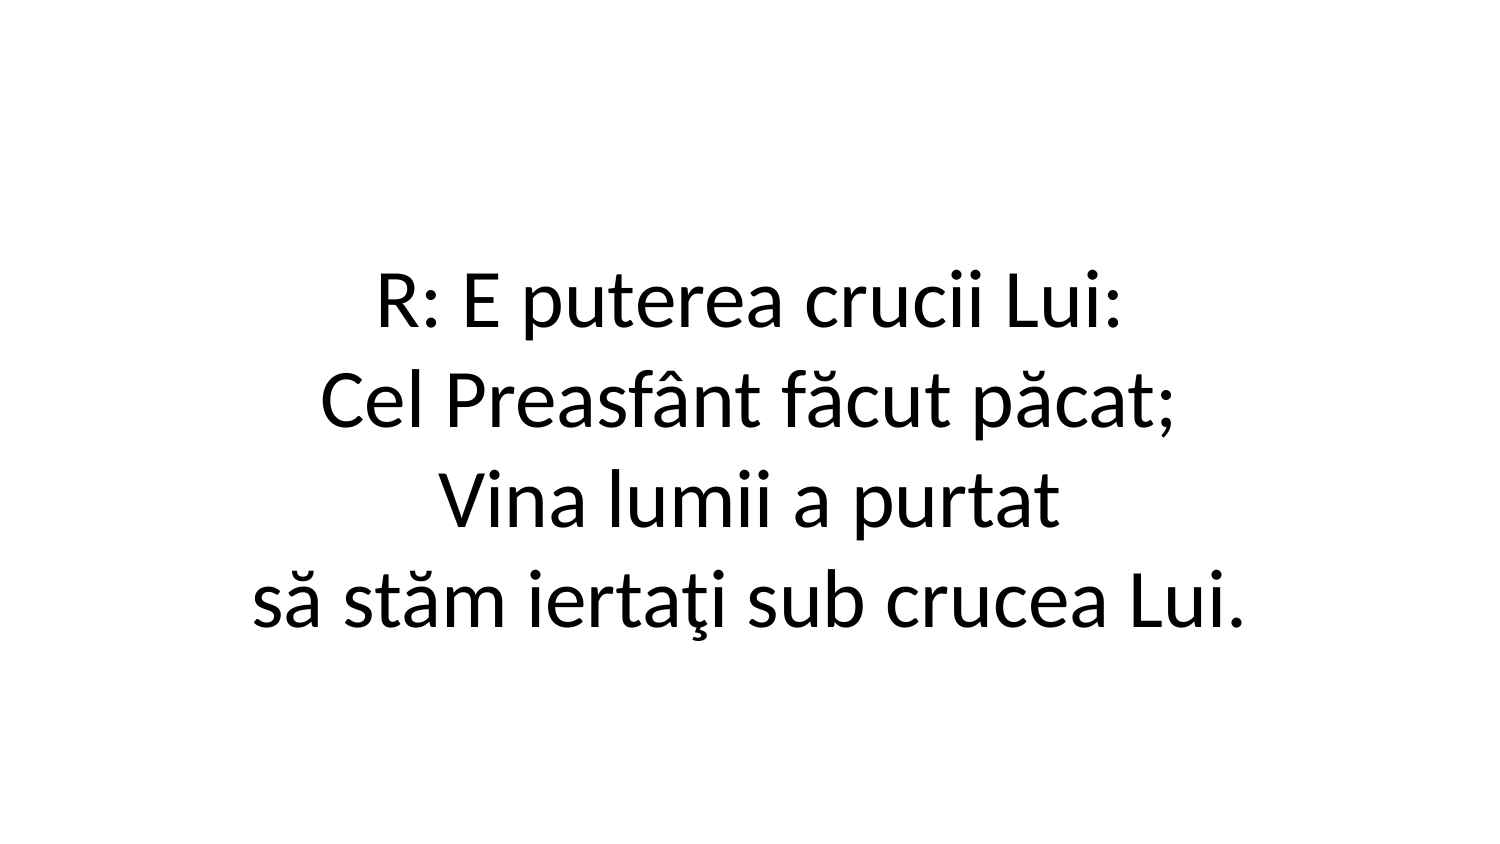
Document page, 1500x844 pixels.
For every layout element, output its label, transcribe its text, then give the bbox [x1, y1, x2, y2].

text_box R: E puterea crucii Lui: Cel Preasfânt făcut păcat; Vina lumii a purtat să stăm iertaţi sub crucea Lui. [236, 192, 1264, 652]
